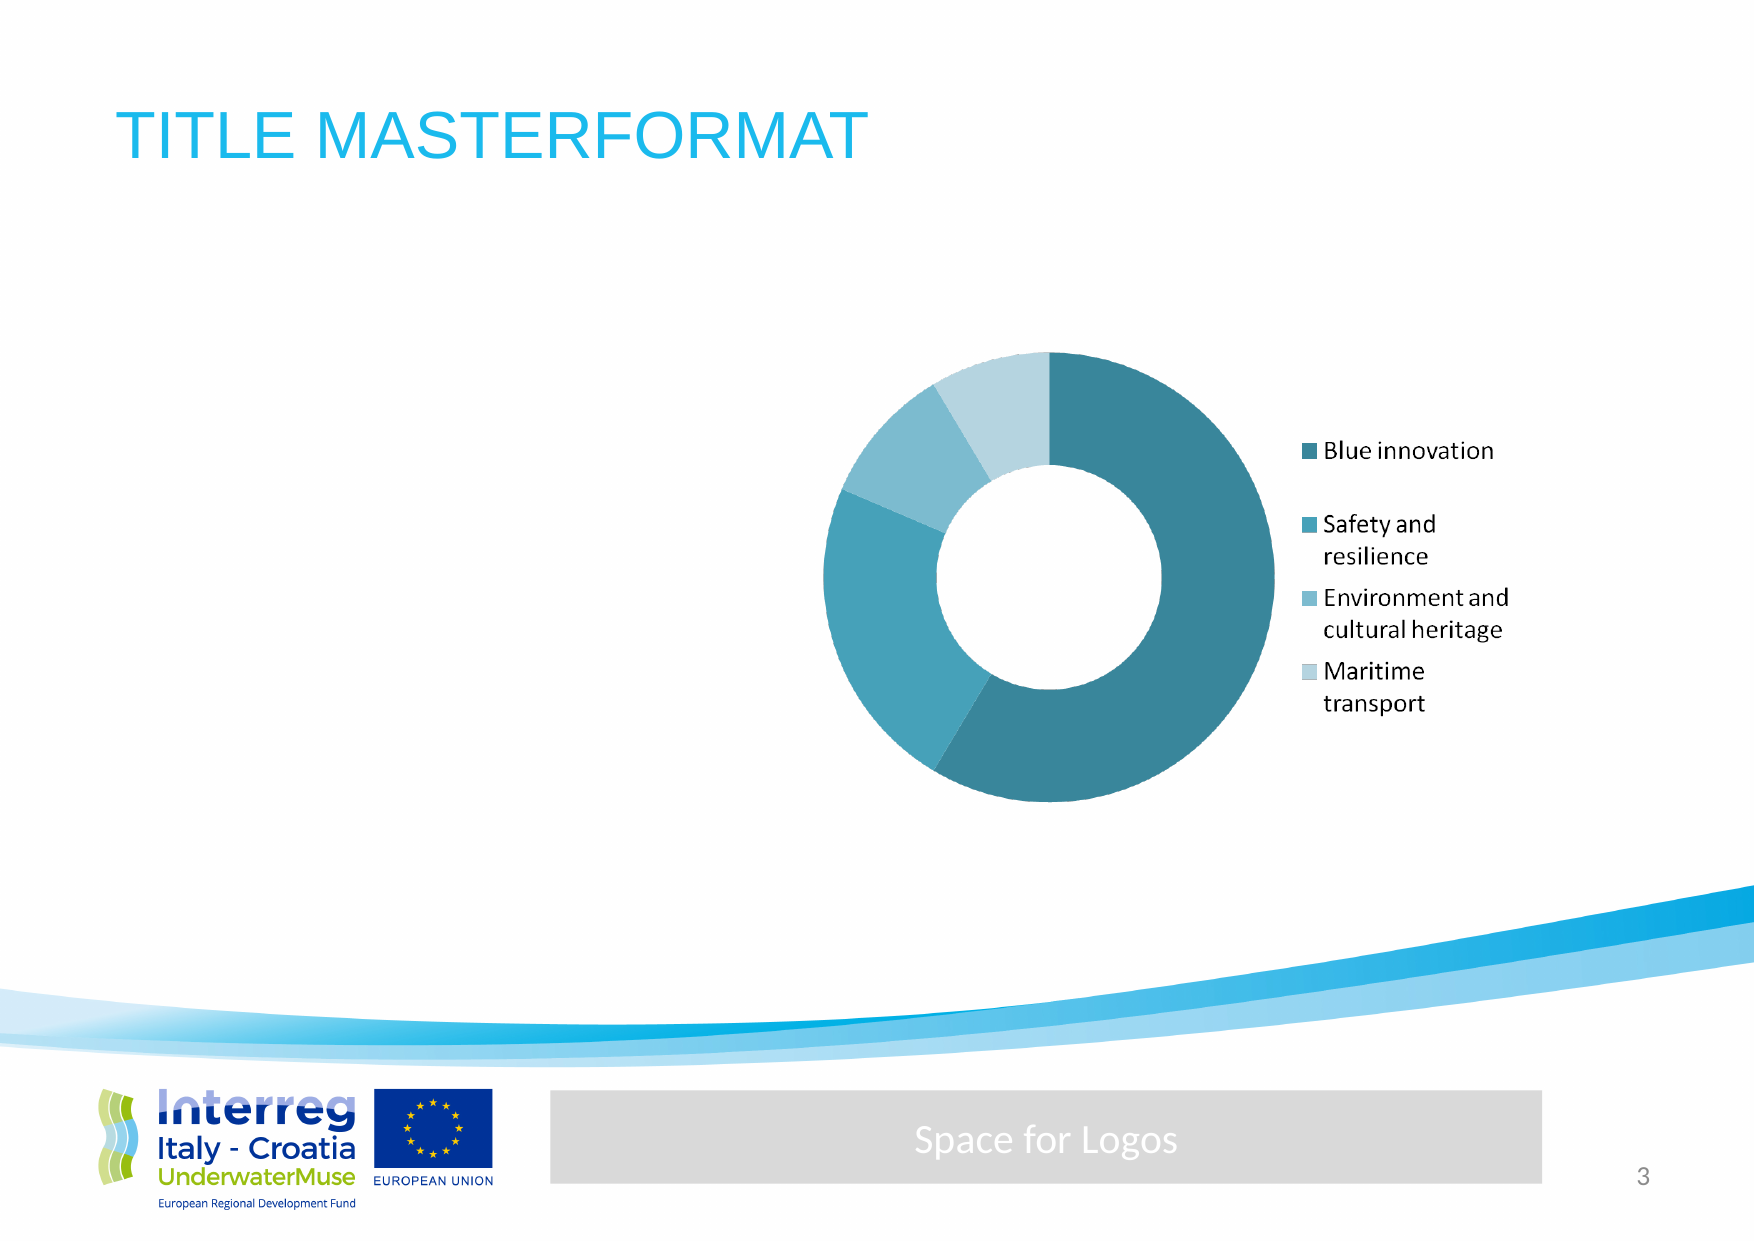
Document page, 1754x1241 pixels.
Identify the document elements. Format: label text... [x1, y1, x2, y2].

slide_number 3 [1607, 1141, 1666, 1208]
picture [0, 0, 1754, 1241]
text_box TITLE MASTERFORMAT [97, 83, 1656, 181]
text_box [801, 315, 1530, 839]
text_box Space for Logos [549, 1089, 1543, 1185]
